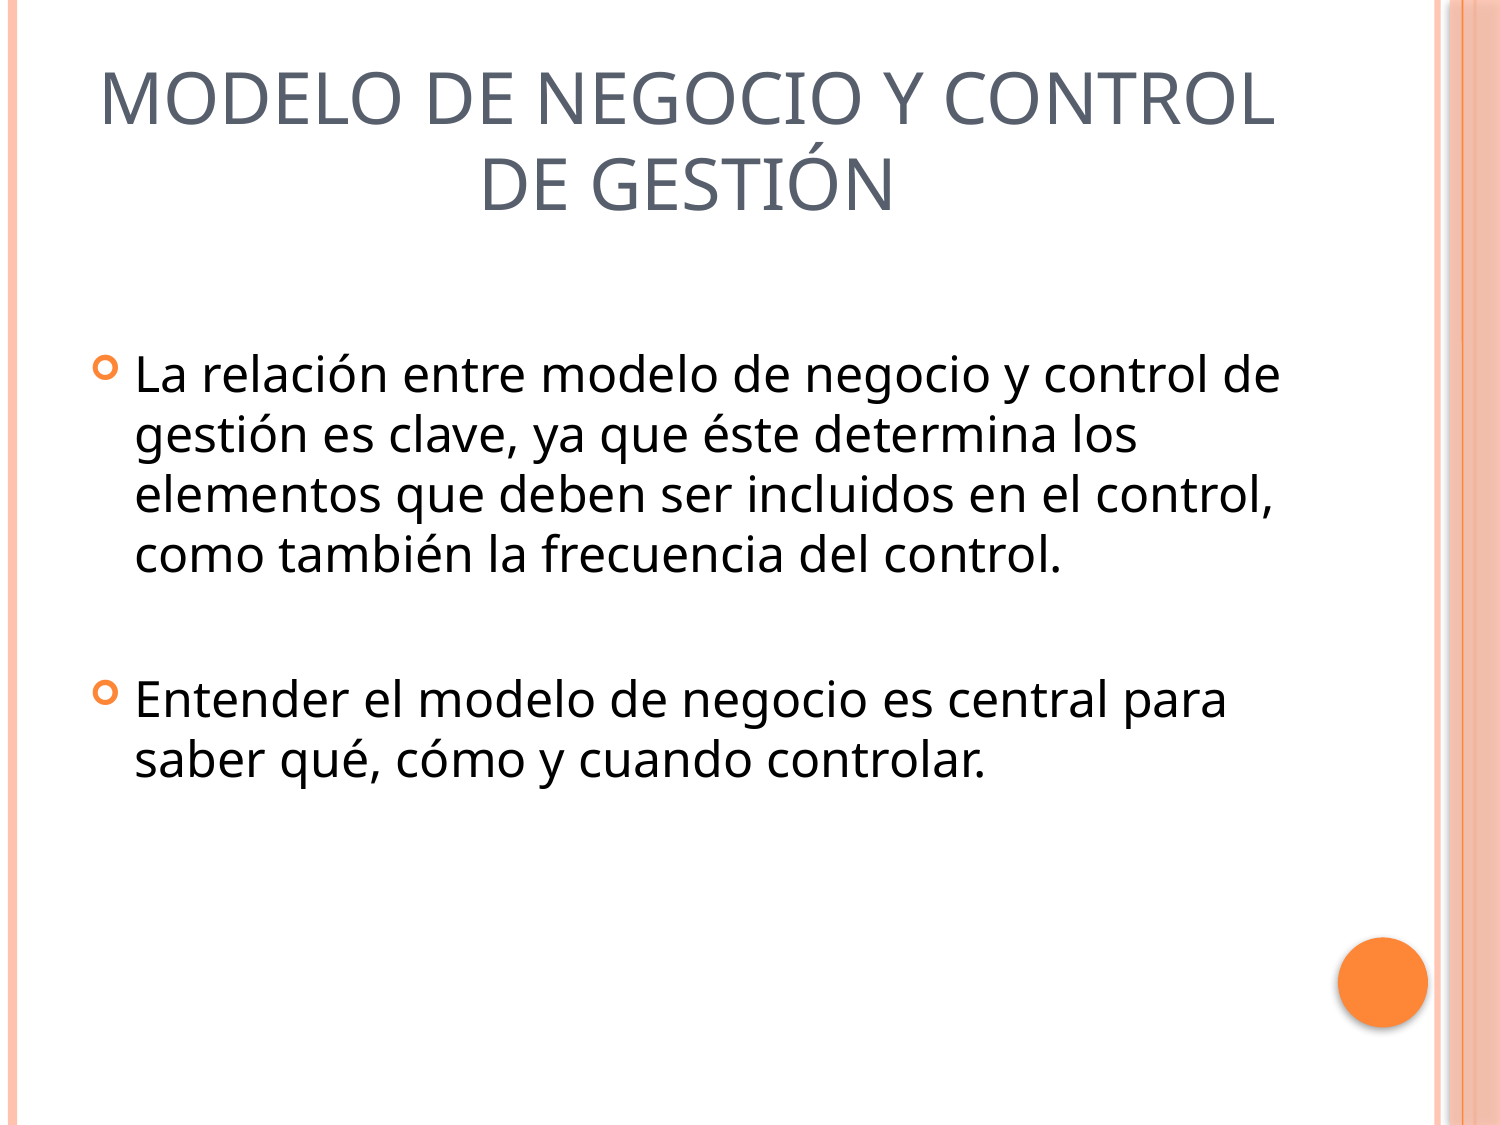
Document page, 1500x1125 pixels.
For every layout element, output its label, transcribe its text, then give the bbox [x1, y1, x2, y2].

list La relación entre modelo de negocio y control de gestión es clave, ya que éste determina los elementos que deben ser incluidos en el control, como también la frecuencia del control. Entender el modelo de negocio es central para saber qué, cómo y cuando controlar. [75, 262, 1300, 1062]
title Modelo de Negocio y Control de Gestión [75, 45, 1300, 233]
